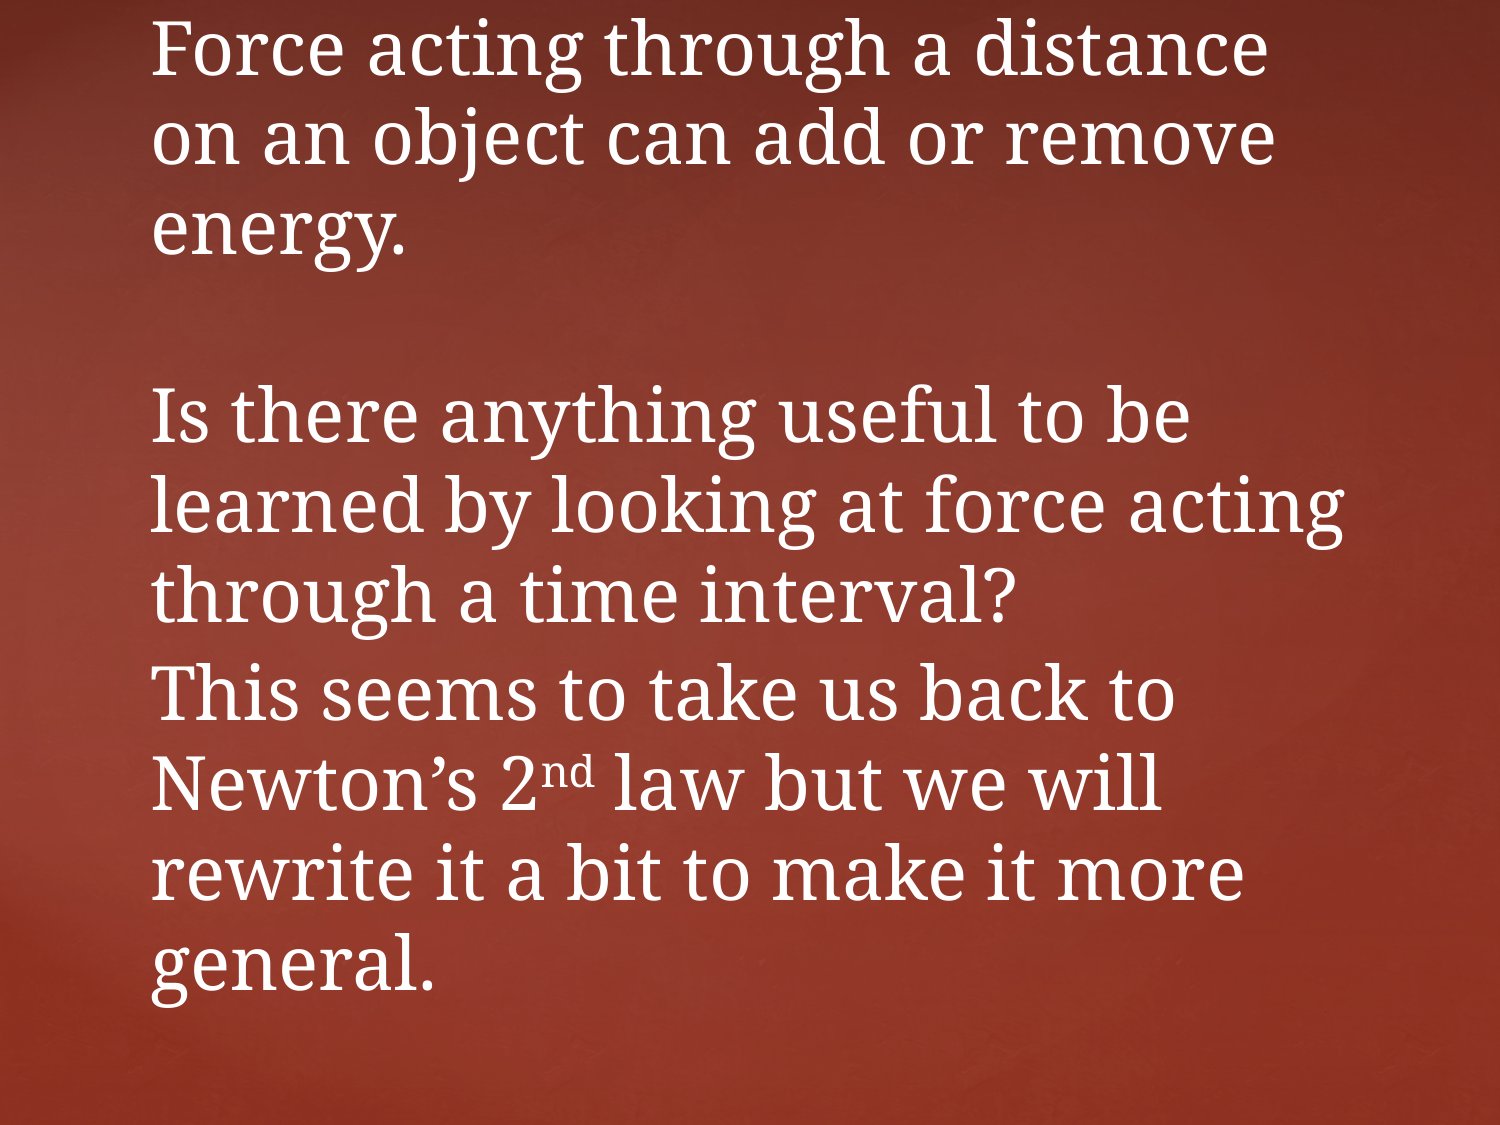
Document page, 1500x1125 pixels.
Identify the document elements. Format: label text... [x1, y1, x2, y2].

text_box Is there anything useful to be learned by looking at force acting through a time interval? [135, 344, 1373, 645]
title Force acting through a distance on an object can add or remove energy. [135, 82, 1373, 278]
text_box This seems to take us back to Newton’s 2nd law but we will rewrite it a bit to make it more general. [135, 712, 1373, 1013]
